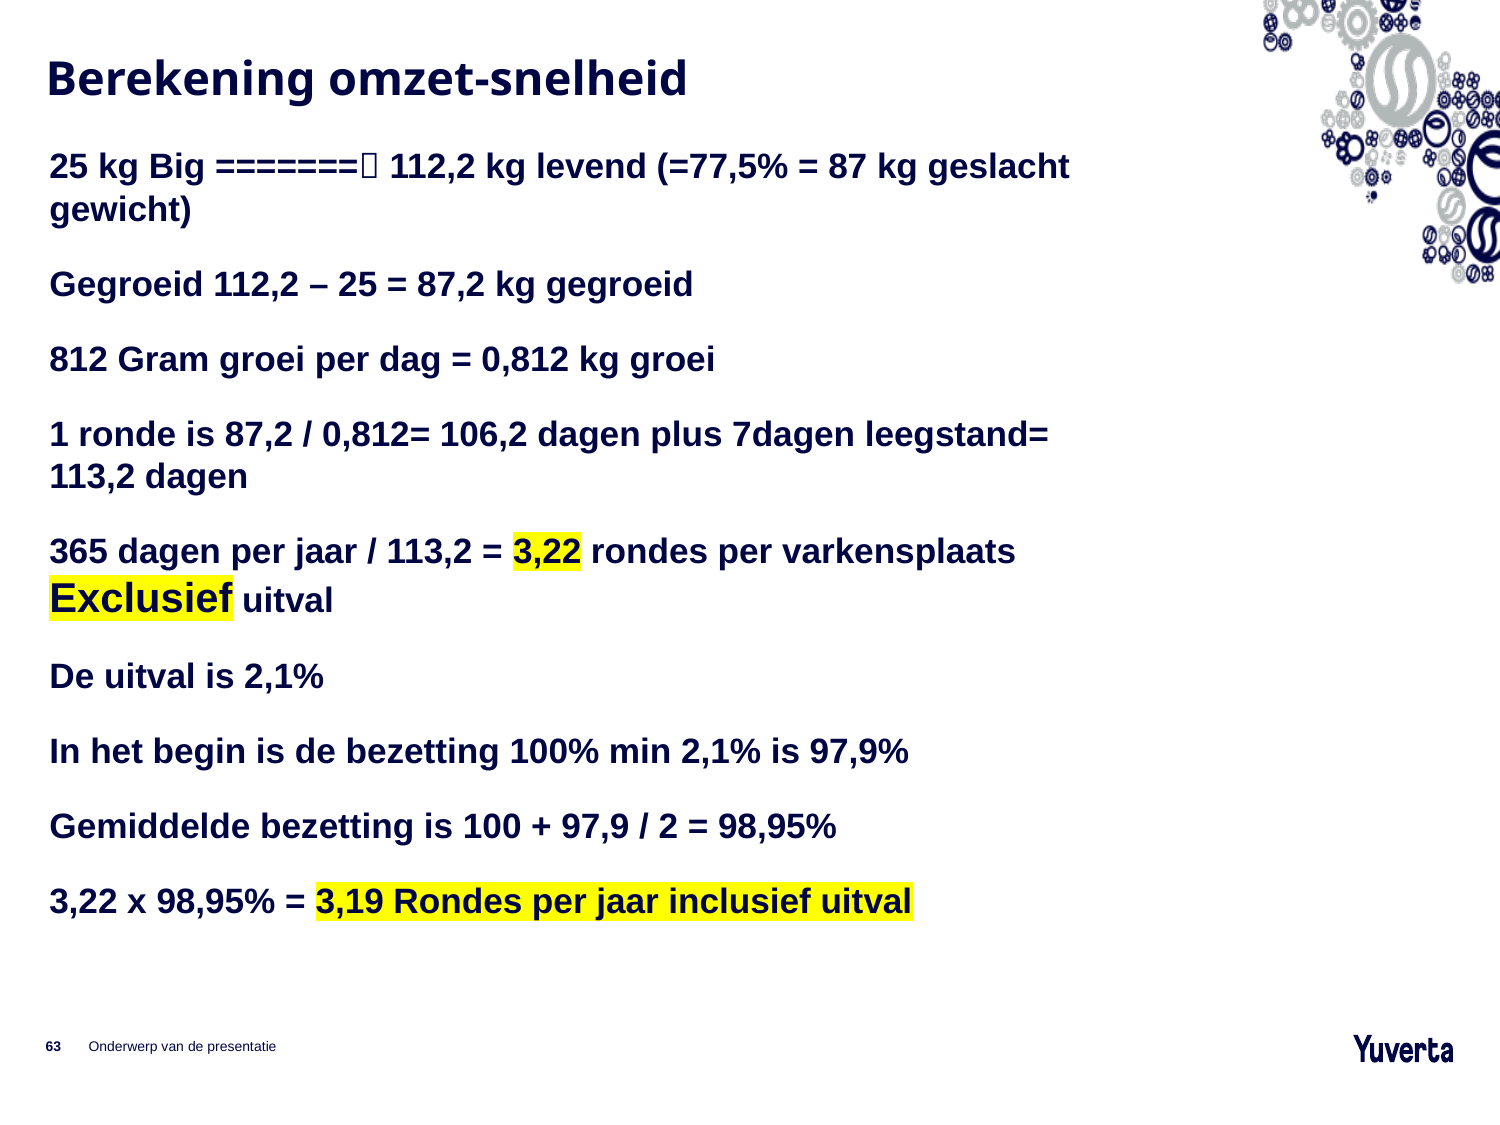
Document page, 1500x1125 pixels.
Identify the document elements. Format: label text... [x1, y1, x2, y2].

title Berekening omzet-snelheid [45, 48, 1308, 239]
list 25 kg Big ======= 112,2 kg levend (=77,5% = 87 kg geslacht gewicht) Gegroeid 112,2 – 25 = 87,2 kg gegroeid 812 Gram groei per dag = 0,812 kg groei 1 ronde is 87,2 / 0,812= 106,2 dagen plus 7dagen leegstand= 113,2 dagen 365 dagen per jaar / 113,2 = 3,22 rondes per varkensplaats Exclusief uitval De uitval is 2,1% In het begin is de bezetting 100% min 2,1% is 97,9% Gemiddelde bezetting is 100 + 97,9 / 2 = 98,95% 3,22 x 98,95% = 3,19 Rondes per jaar inclusief uitval [49, 143, 1500, 963]
footer Onderwerp van de presentatie [88, 1037, 741, 1073]
slide_number 63 [45, 1037, 85, 1073]
picture [0, 0, 1500, 1125]
